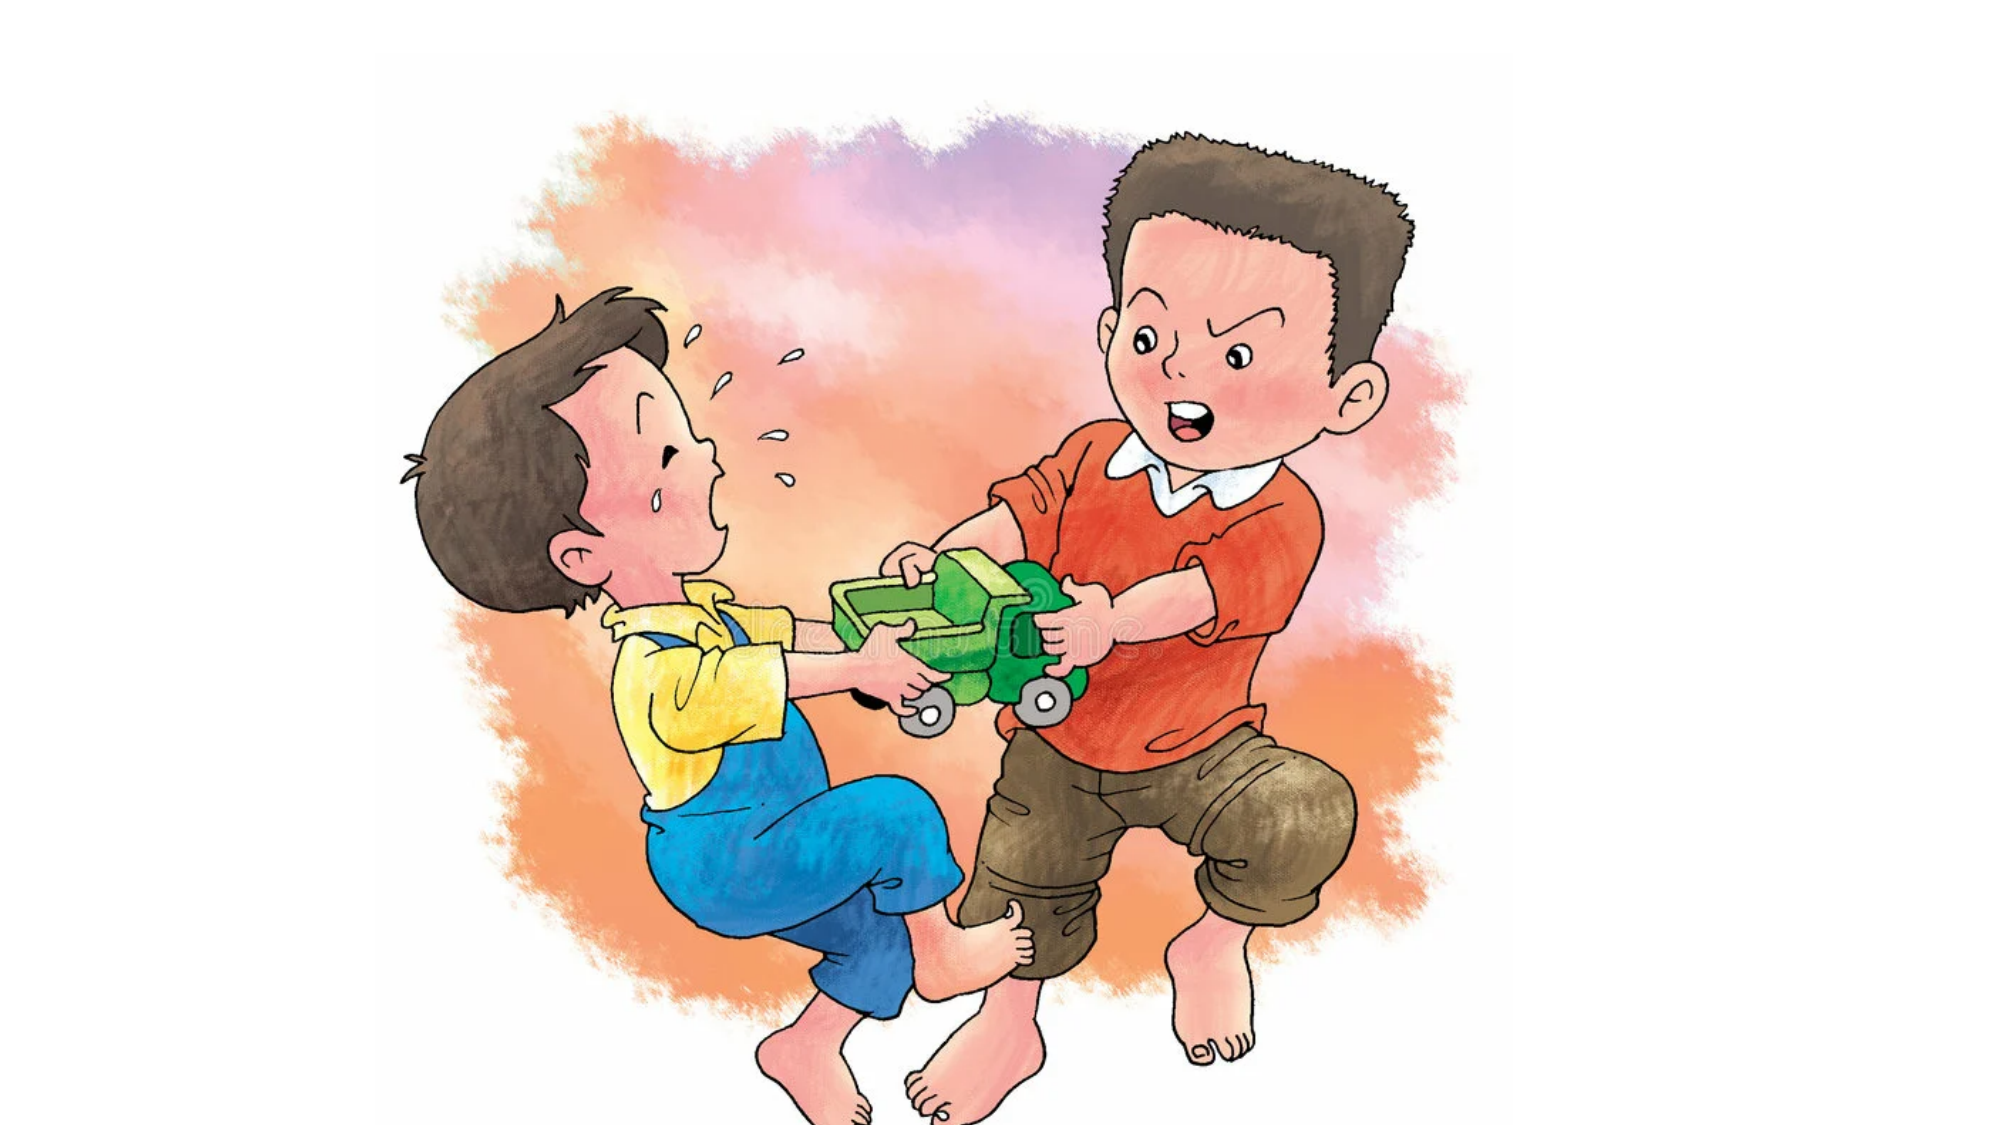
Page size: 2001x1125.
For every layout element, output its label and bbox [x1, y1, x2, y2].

picture [374, 53, 1513, 1125]
